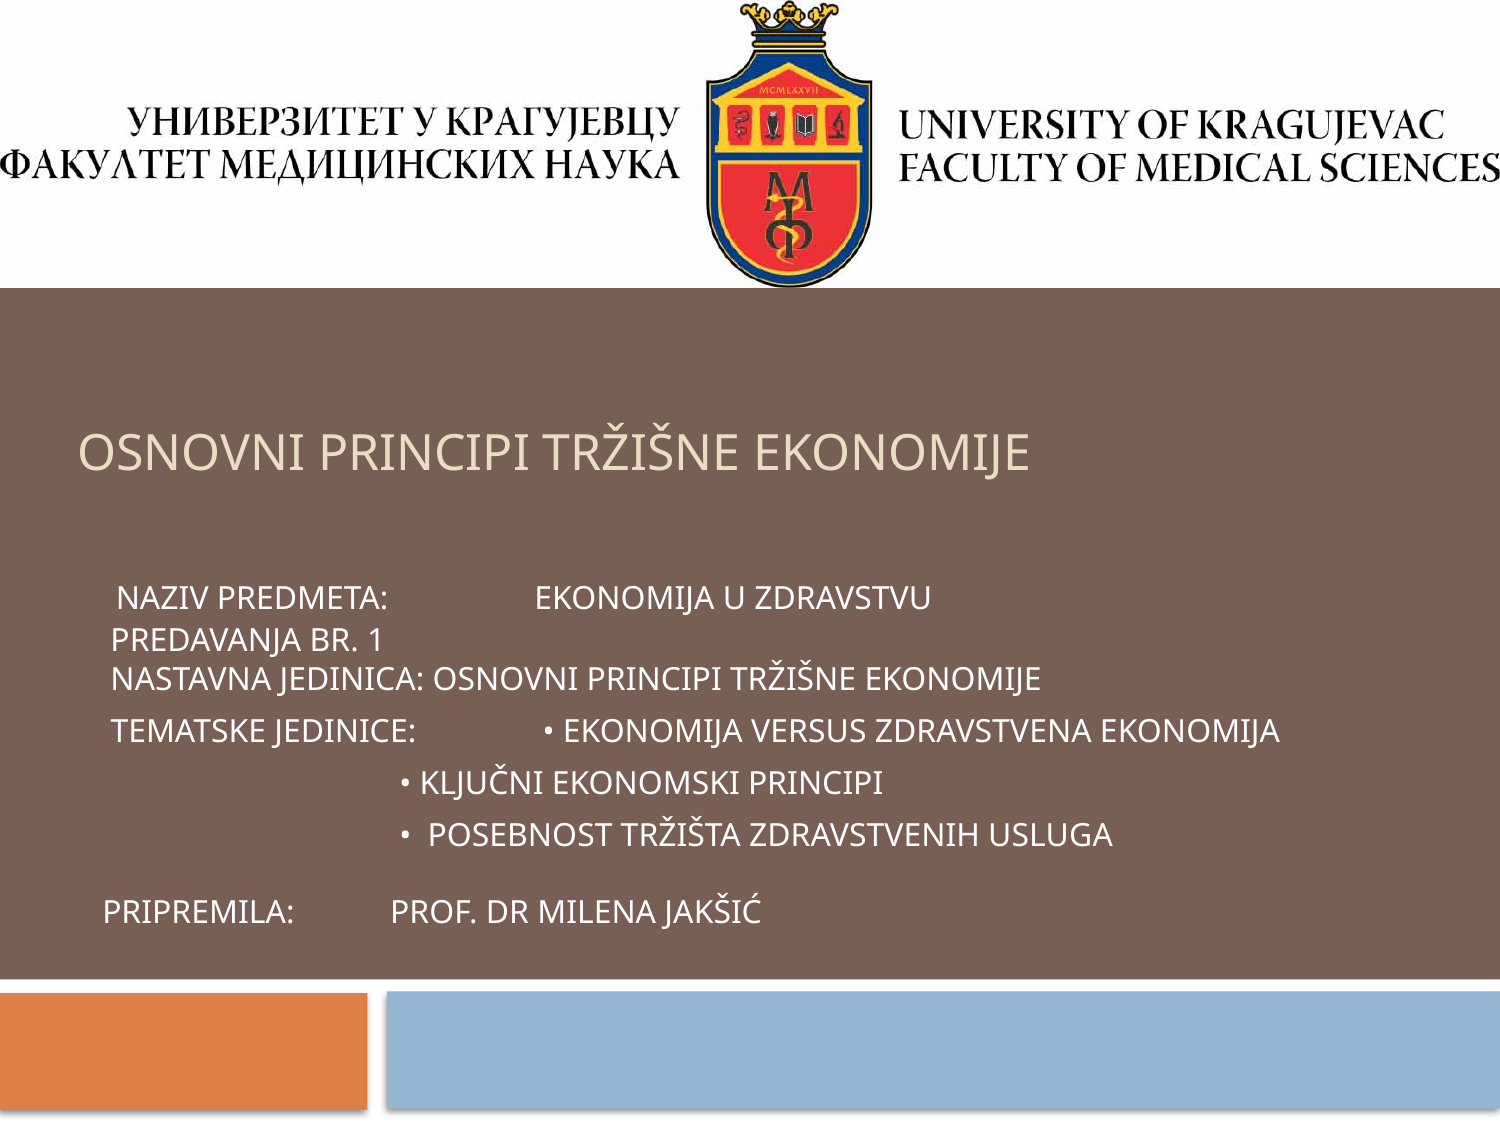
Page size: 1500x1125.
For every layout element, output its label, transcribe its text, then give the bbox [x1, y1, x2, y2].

text_box [399, 1085, 1500, 1125]
title OSNOVNI PRINCIPI TRŽIŠNE EKONOMIJE [62, 399, 1450, 488]
picture [0, 0, 1500, 288]
subtitle NAZIV PREDMETA: EKONOMIJA U ZDRAVSTVU PREDAVANJA BR. 1 NASTAVNA JEDINICA: OSNOVNI PRINCIPI TRŽIŠNE EKONOMIJE TEMATSKE JEDINICE: • EKONOMIJA VERSUS ZDRAVSTVENA EKONOMIJA • KLJUČNI EKONOMSKI PRINCIPI • POSEBNOST TRŽIŠTA ZDRAVSTVENIH USLUGA PRIPREMILA: PROF. DR MILENA JAKŠIĆ [87, 549, 1402, 938]
